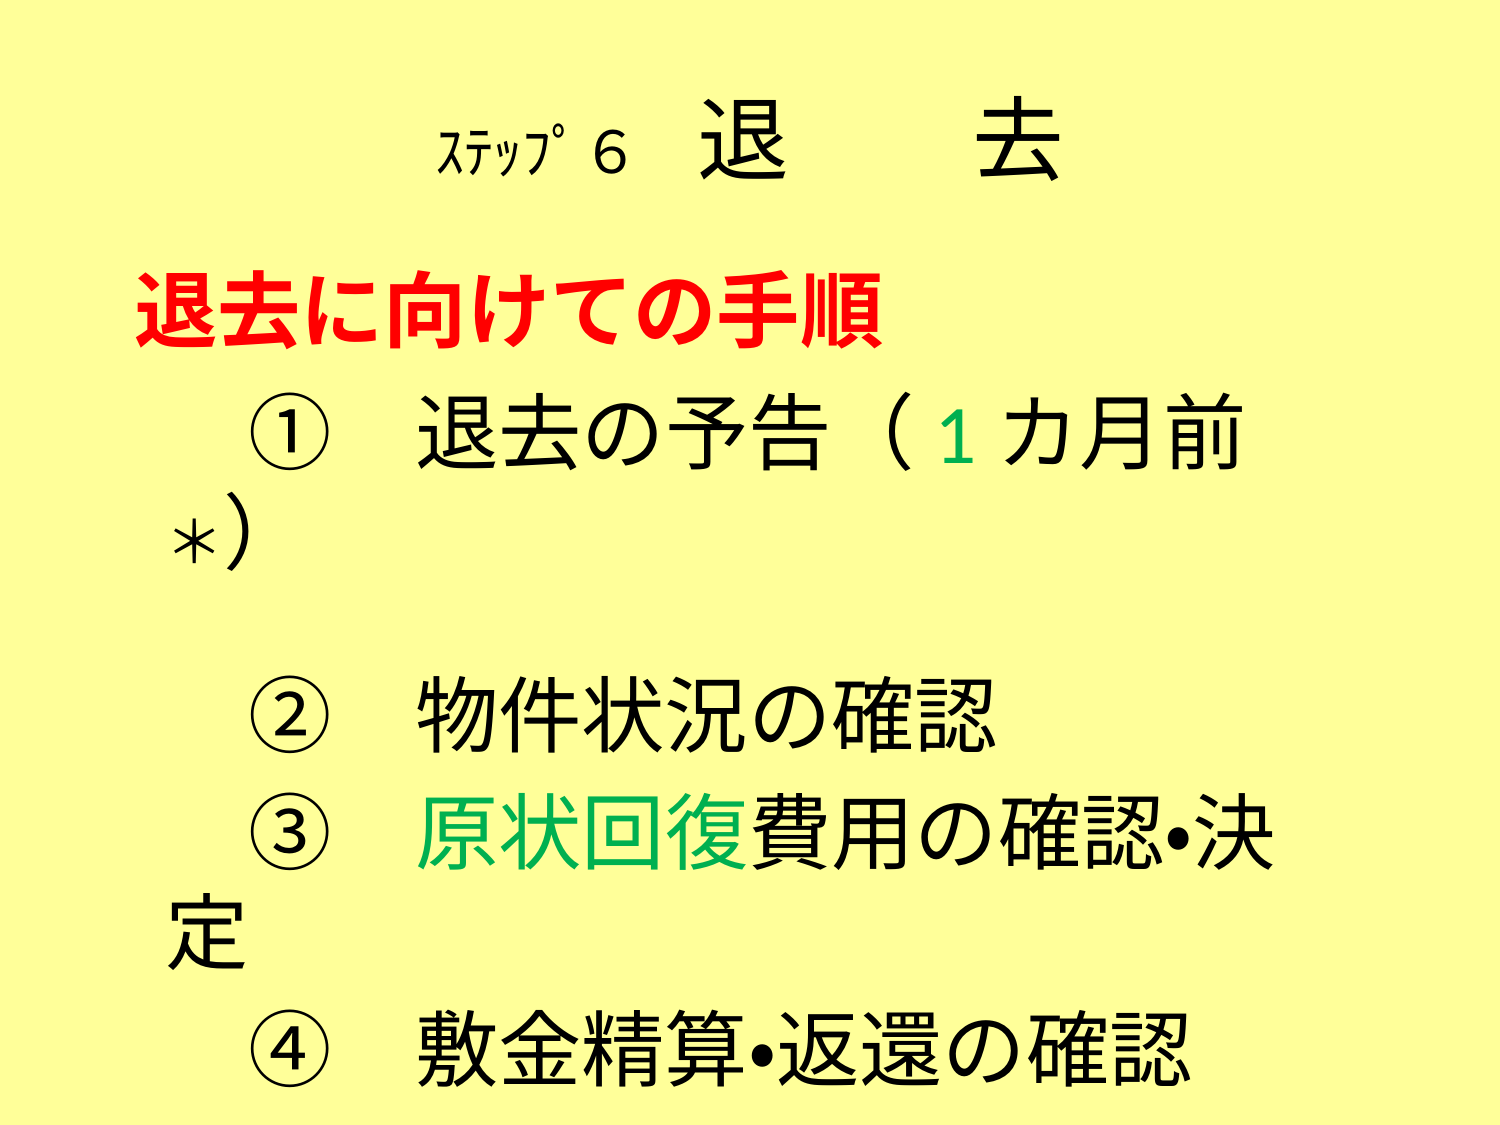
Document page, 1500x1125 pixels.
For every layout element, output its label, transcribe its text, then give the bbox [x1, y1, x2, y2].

table_cell [1144, 1035, 1160, 1049]
table_cell [885, 1041, 936, 1076]
table_cell [1116, 1058, 1139, 1085]
text_box 退去に向けての手順 [119, 251, 899, 366]
table_cell [780, 1043, 855, 1085]
table_cell [984, 1035, 1017, 1082]
table_cell [1158, 1048, 1174, 1060]
table_cell [419, 1035, 494, 1086]
table_cell [669, 1035, 742, 1086]
table_cell [950, 1035, 986, 1076]
table_cell [503, 1035, 577, 1083]
list ① 退去の予告（1カ月前＊） ＊契約によって異なる ② 物件状況の確認 ③ 原状回復費用の確認・決定 ④ 敷金精算・返還の確認 ⑤ 部屋の明け渡し [150, 372, 1350, 1035]
table_cell [1155, 1058, 1179, 1085]
table_cell [863, 1043, 938, 1085]
title ｽﾃｯﾌﾟ６ 退 去 [389, 54, 1111, 220]
table_cell [1116, 1047, 1139, 1051]
table_cell [585, 1035, 611, 1086]
table_cell [1116, 1036, 1139, 1040]
table_cell [1167, 1035, 1184, 1048]
table_cell [800, 1035, 854, 1074]
table_cell [271, 1035, 304, 1069]
table_cell [752, 1045, 772, 1066]
table_cell [620, 1047, 655, 1086]
table_cell [1029, 1035, 1105, 1086]
table_cell [1142, 1062, 1151, 1081]
table_cell [615, 1035, 660, 1041]
table_cell [1177, 1060, 1189, 1080]
